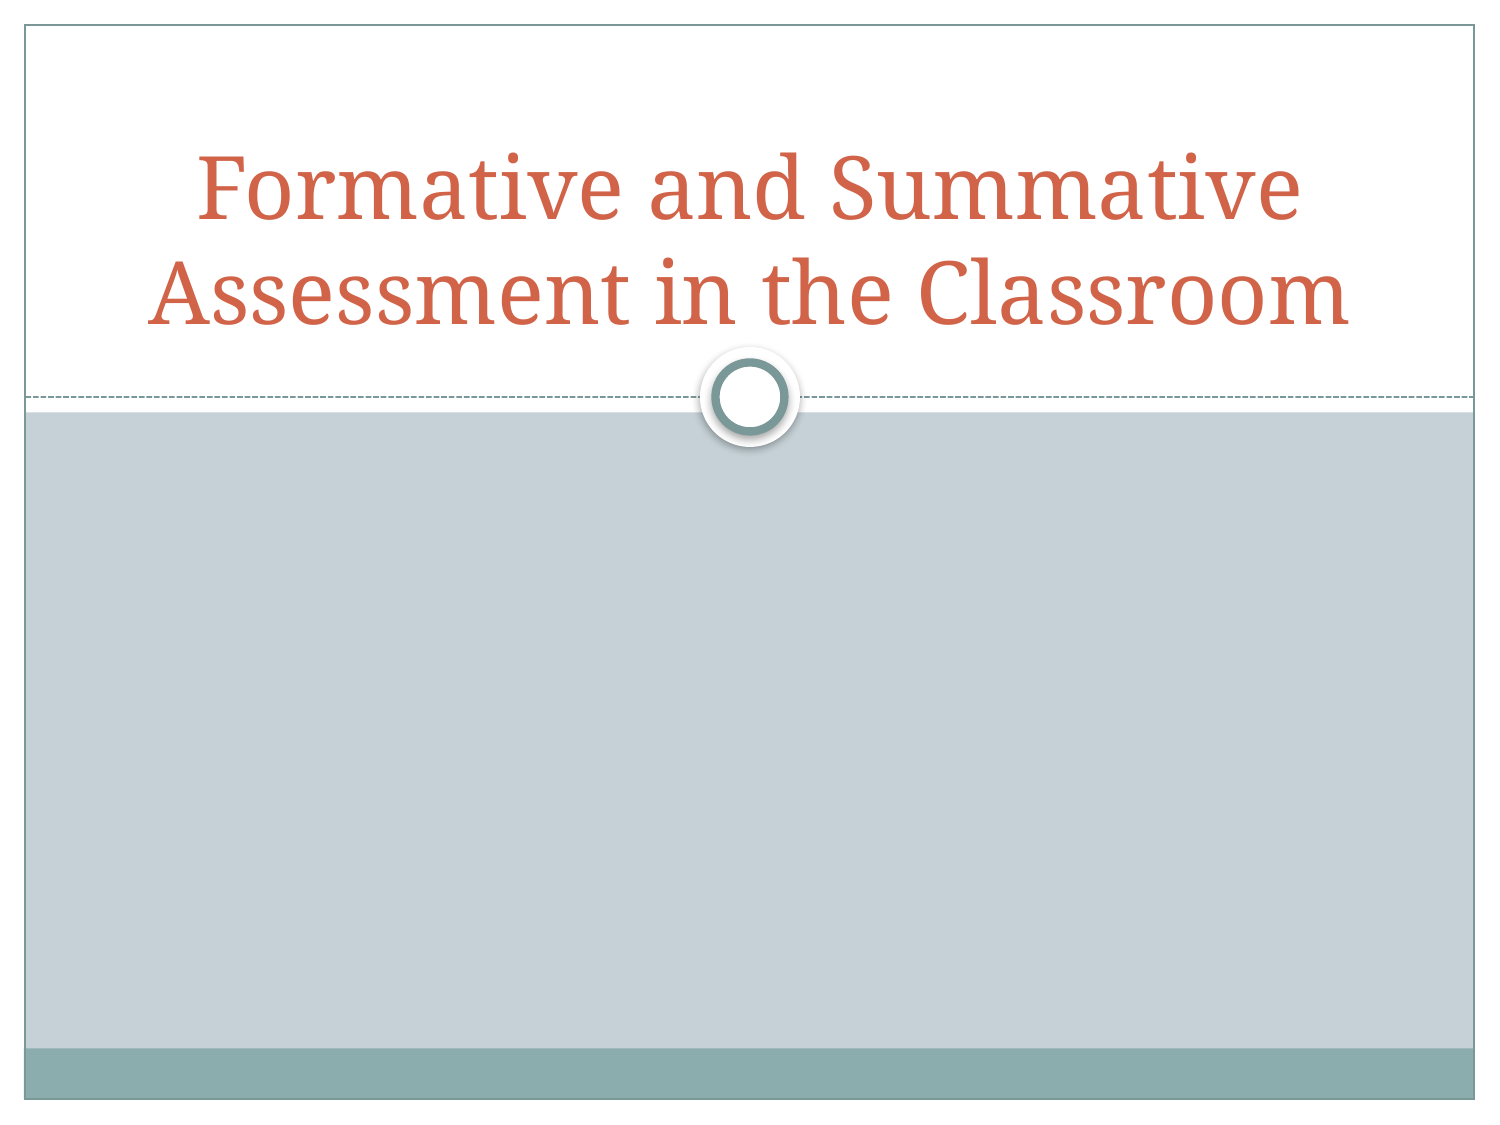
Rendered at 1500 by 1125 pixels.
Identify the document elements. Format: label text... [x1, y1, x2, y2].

title Formative and Summative Assessment in the Classroom [112, 62, 1388, 350]
